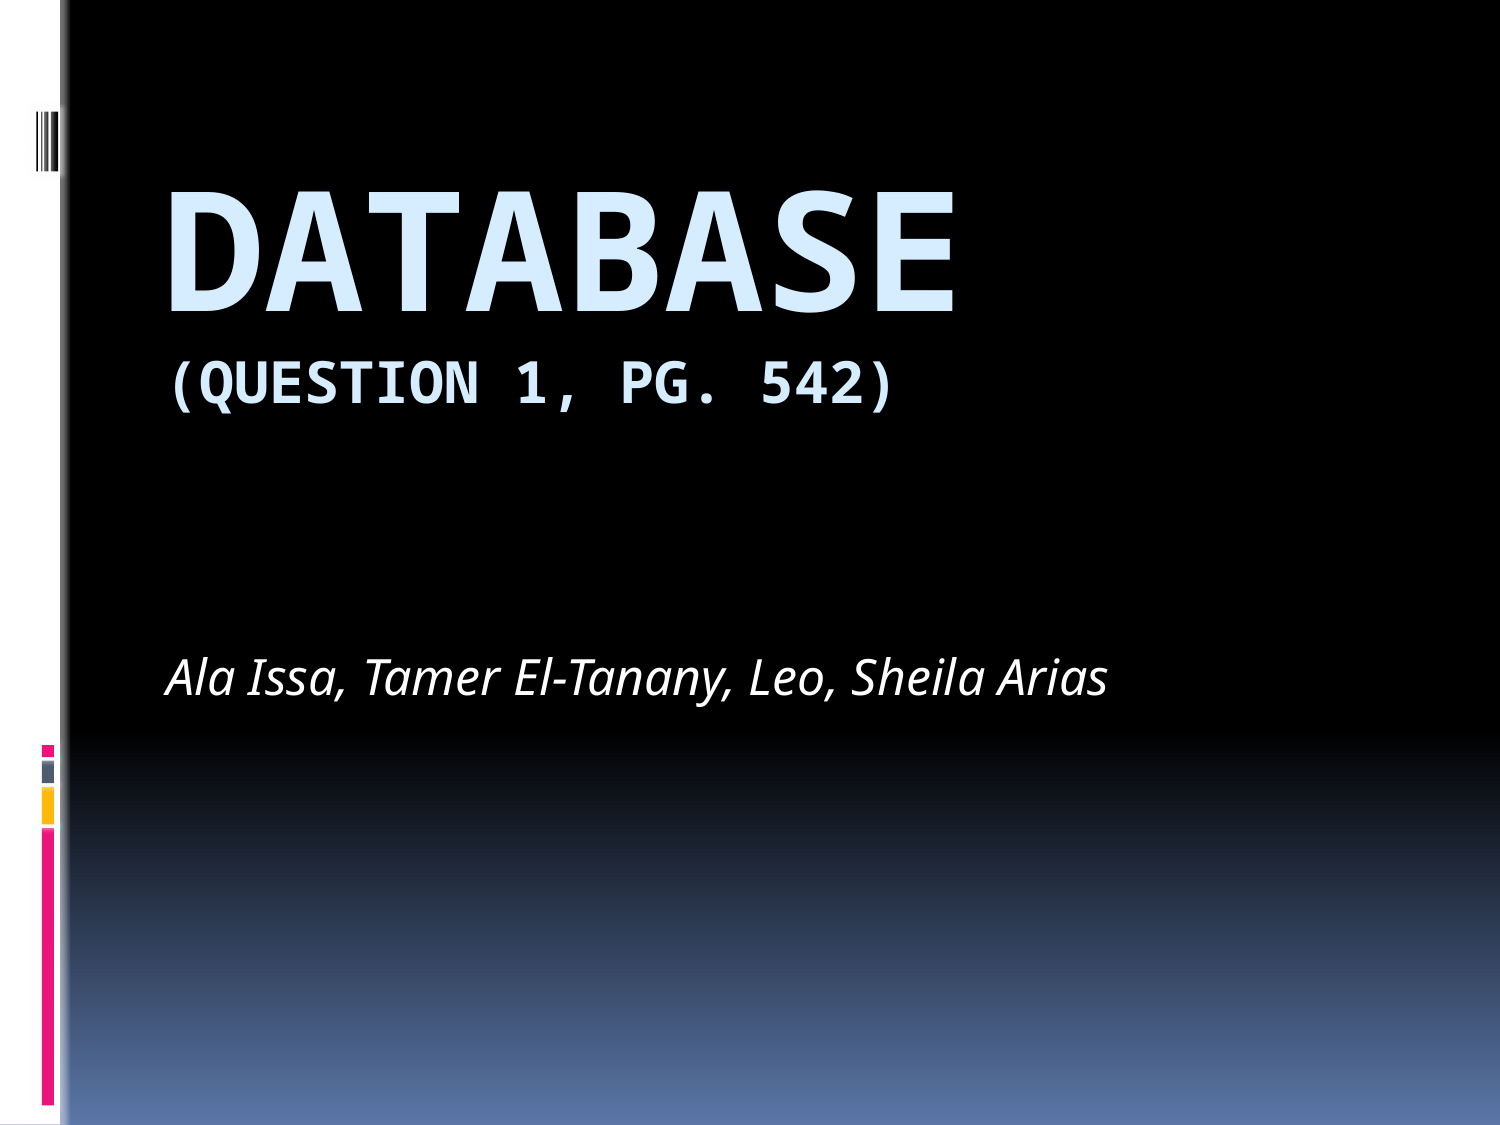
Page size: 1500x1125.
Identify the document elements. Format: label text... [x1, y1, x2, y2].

title Database (Question 1, pg. 542) [150, 137, 1425, 462]
subtitle Ala Issa, Tamer El-Tanany, Leo, Sheila Arias [150, 464, 1425, 713]
